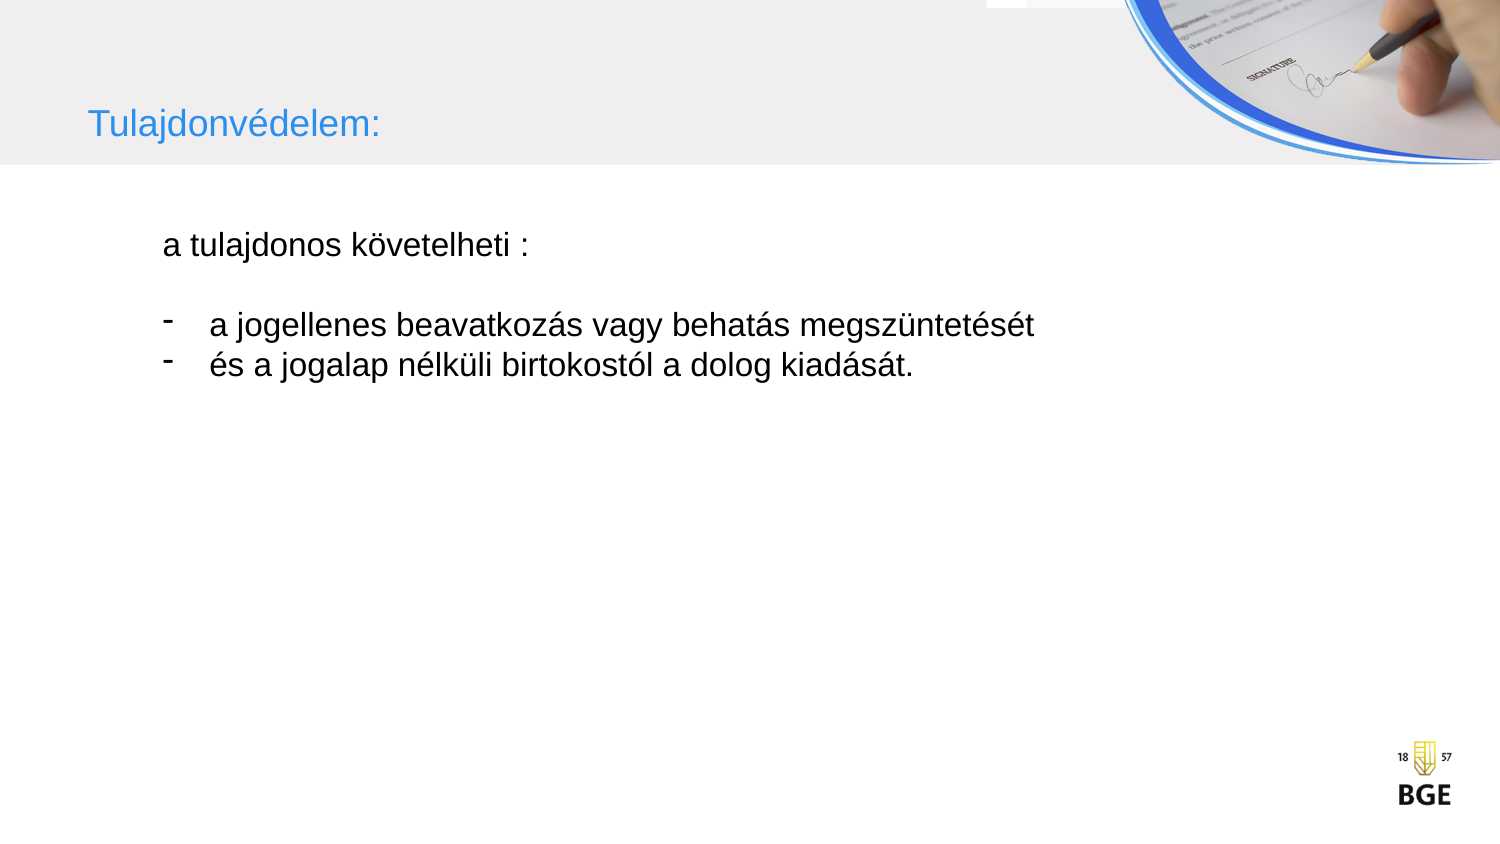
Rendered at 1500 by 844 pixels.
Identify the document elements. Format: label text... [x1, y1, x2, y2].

text_box Tulajdonvédelem: a tulajdonos követelheti : a jogellenes beavatkozás vagy behatás megszüntetését és a jogalap nélküli birtokostól a dolog kiadását. [0, 91, 1424, 391]
picture [0, 0, 1500, 844]
